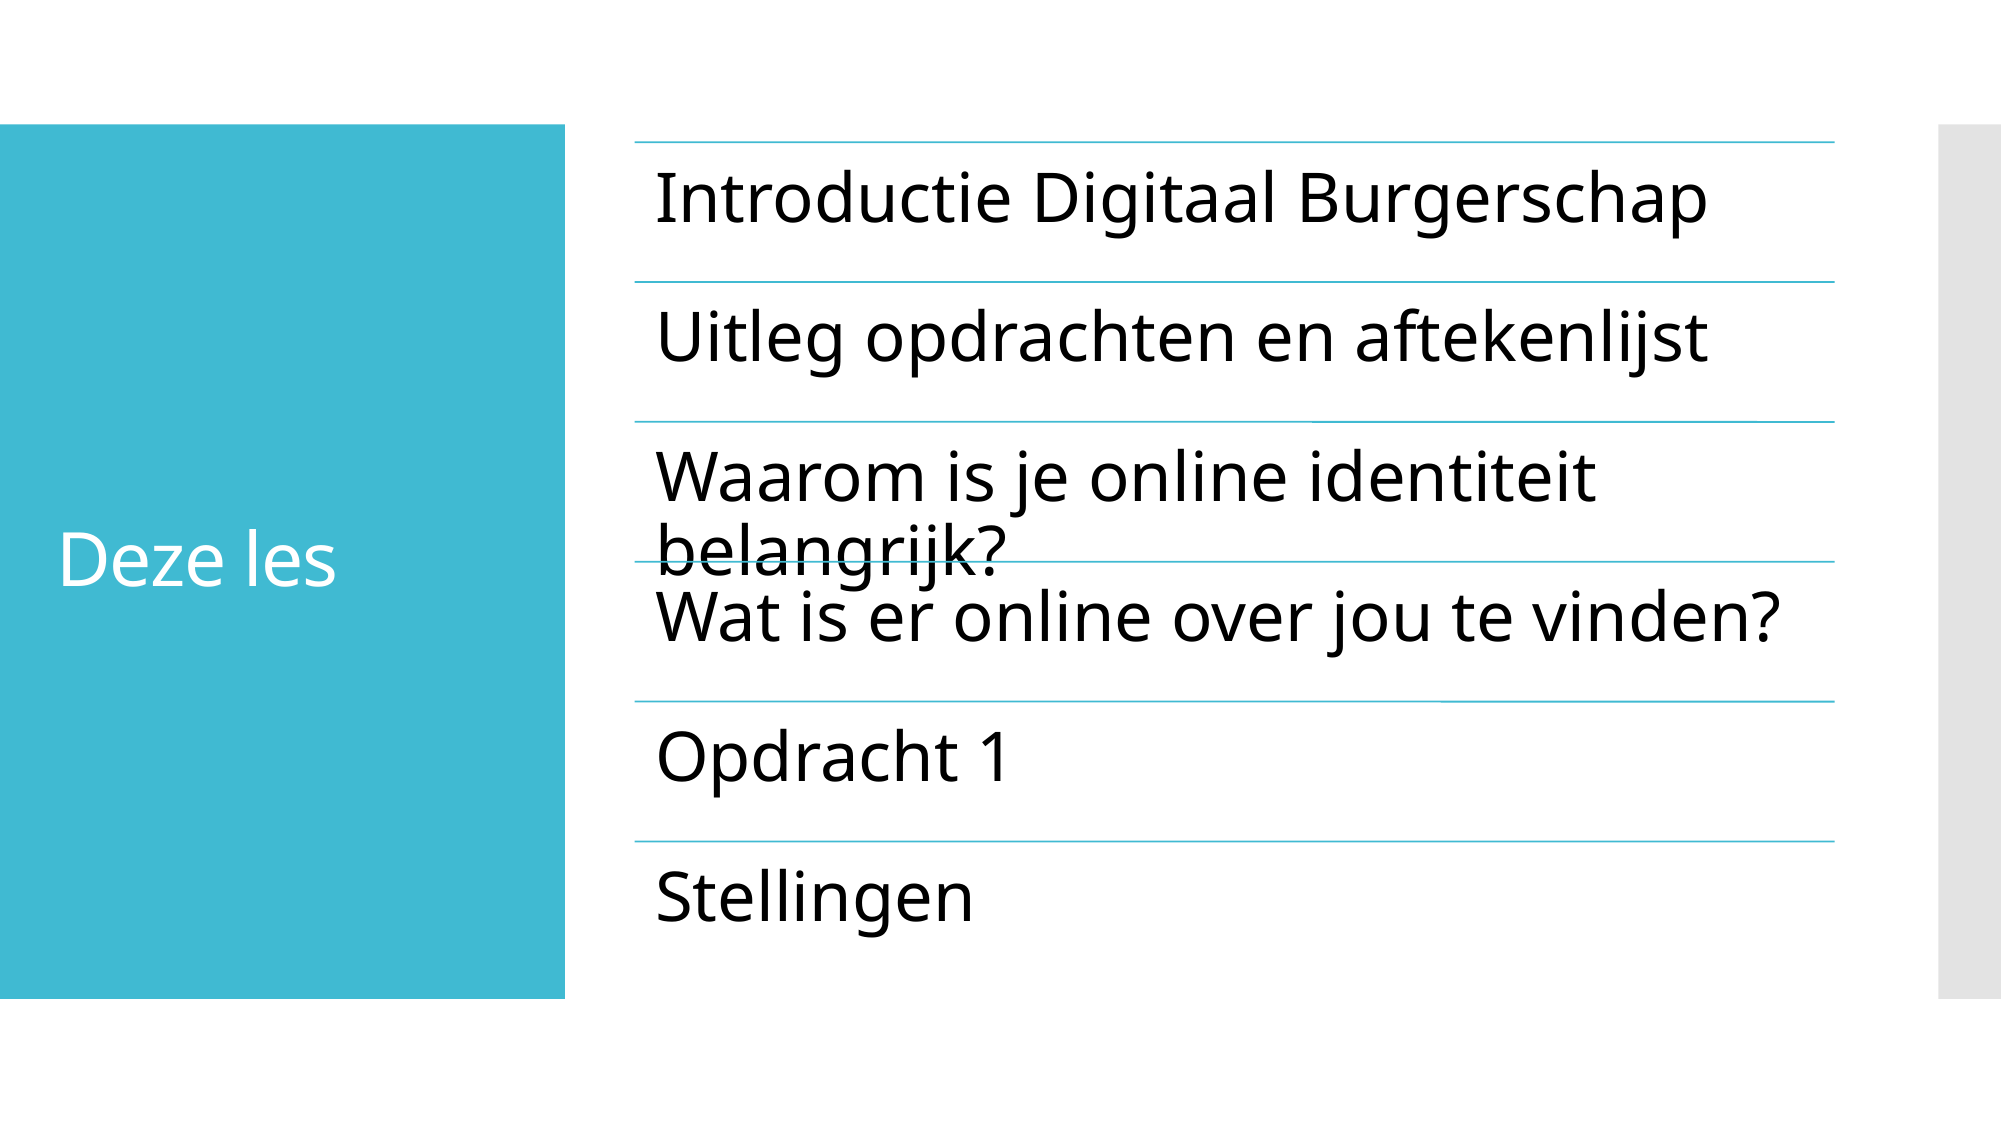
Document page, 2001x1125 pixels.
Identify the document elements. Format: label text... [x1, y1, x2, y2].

title Deze les [41, 184, 525, 940]
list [634, 141, 1835, 982]
